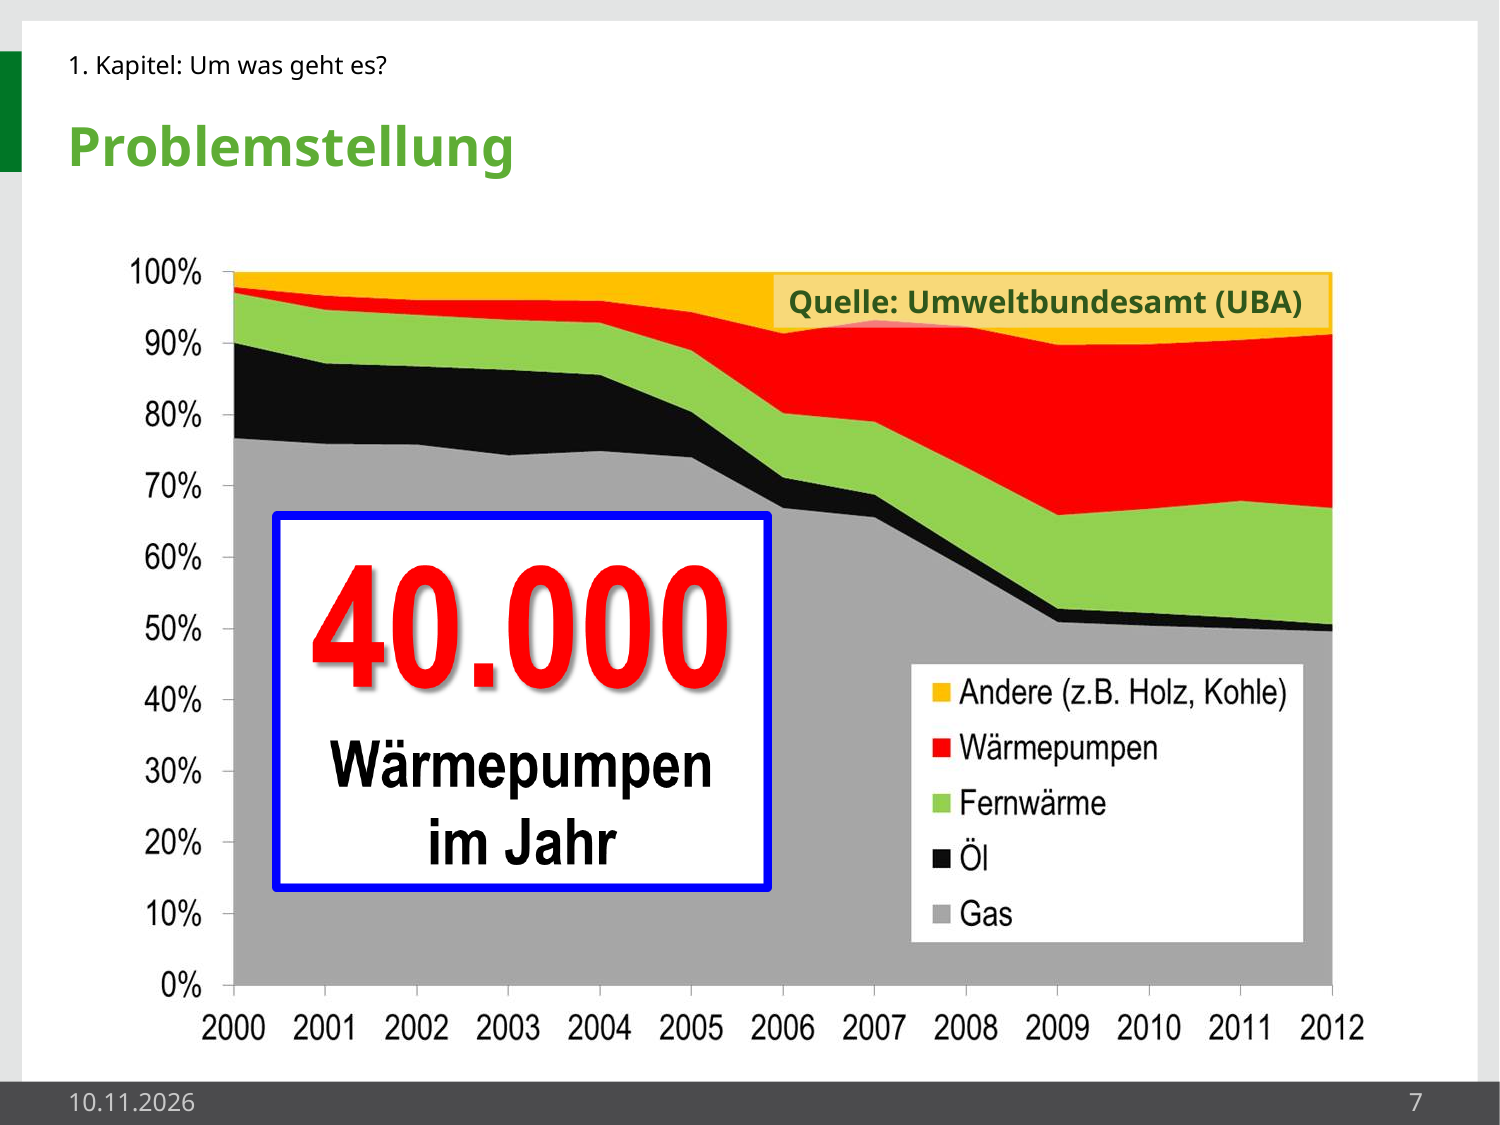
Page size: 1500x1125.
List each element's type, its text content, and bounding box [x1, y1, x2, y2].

picture [206, 468, 845, 918]
list 1. Kapitel: Um was geht es? [67, 49, 1415, 88]
title Problemstellung [67, 77, 1427, 178]
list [116, 243, 1384, 1059]
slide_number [68, 1082, 231, 1125]
slide_number 7 [1331, 1082, 1423, 1125]
